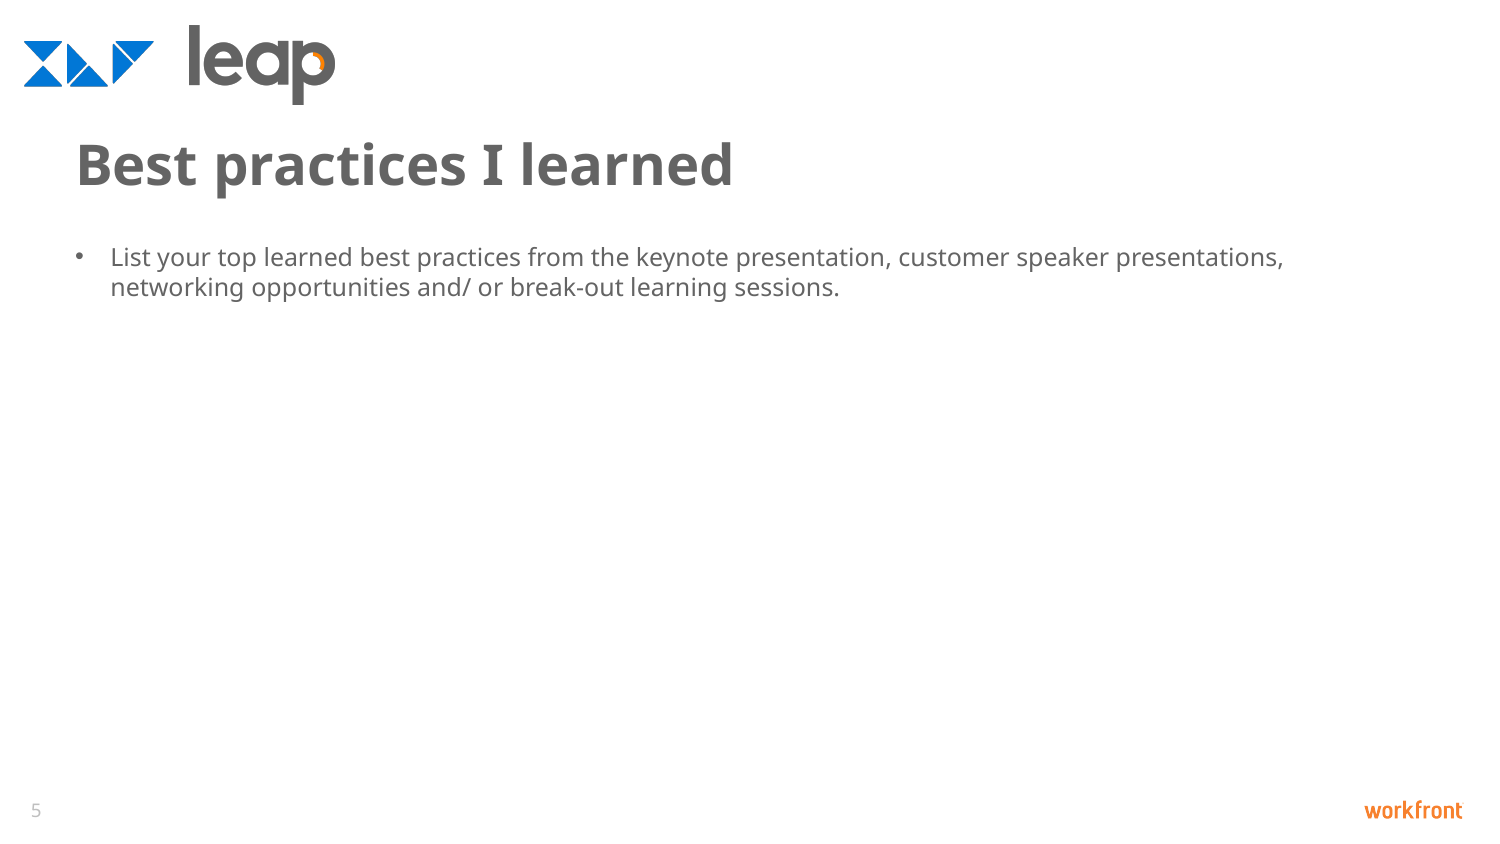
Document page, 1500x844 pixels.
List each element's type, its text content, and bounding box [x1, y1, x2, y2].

picture [189, 25, 335, 105]
picture [22, 25, 161, 105]
picture [1364, 800, 1464, 819]
text_box List your top learned best practices from the keynote presentation, customer speaker presentations, networking opportunities and/ or break-out learning sessions. [75, 241, 1401, 556]
text_box Best practices I learned [75, 128, 1132, 197]
